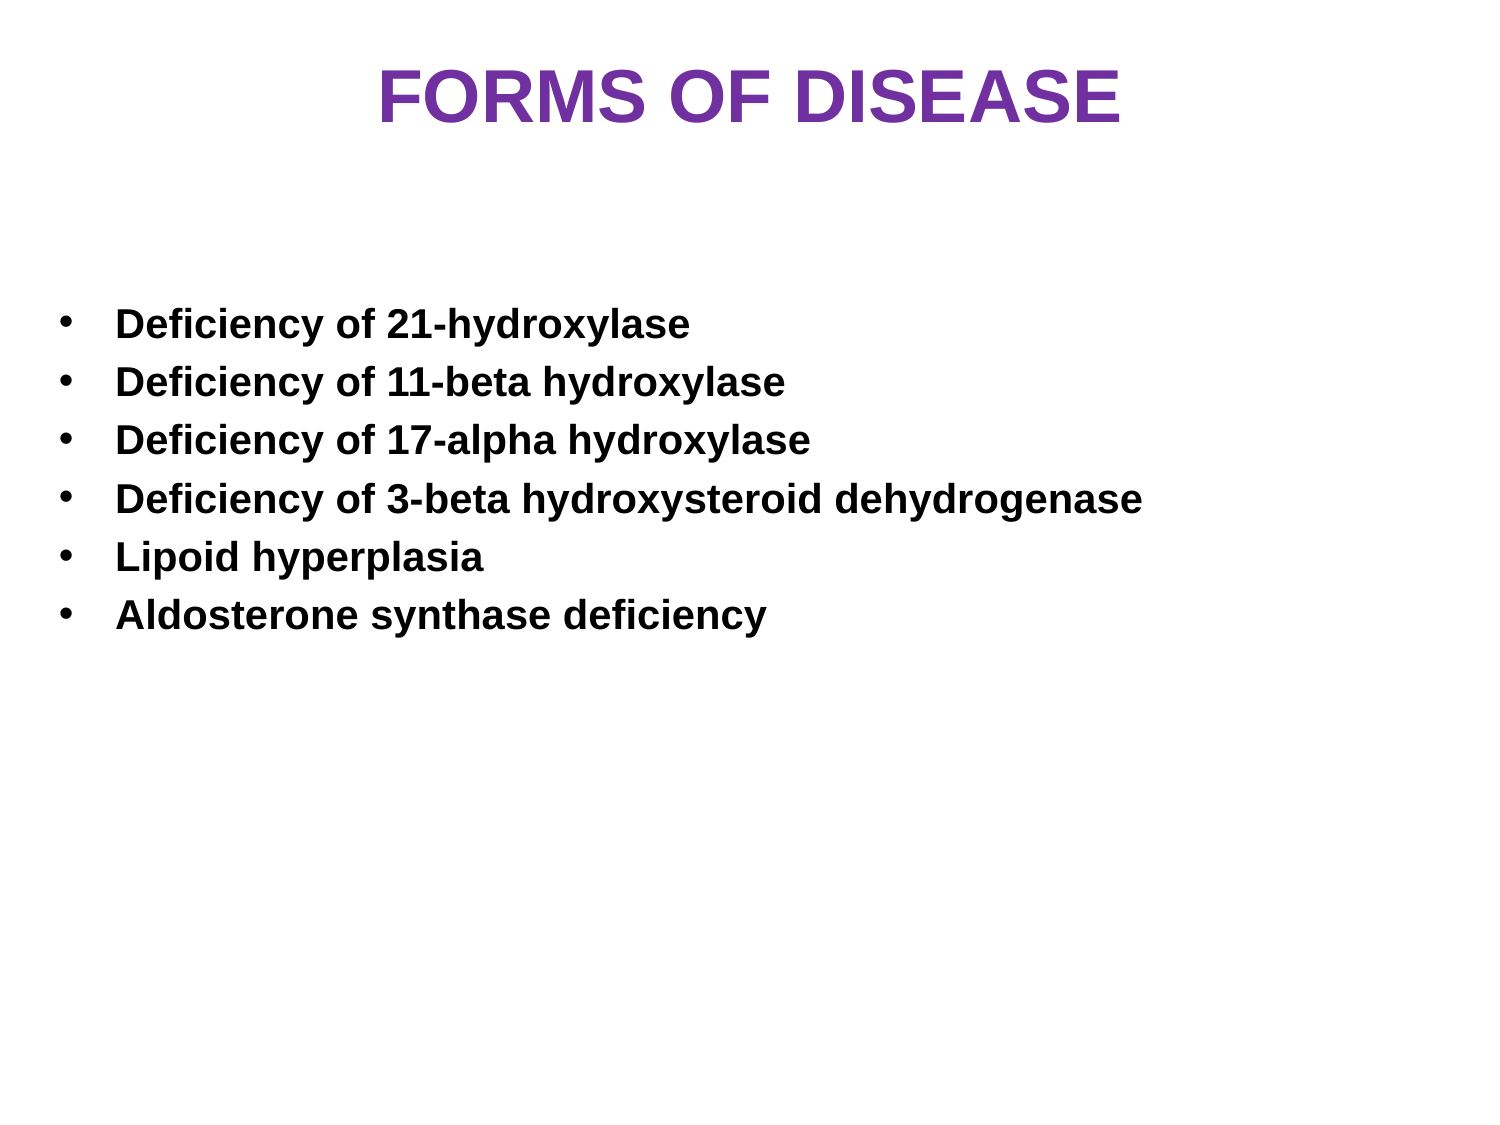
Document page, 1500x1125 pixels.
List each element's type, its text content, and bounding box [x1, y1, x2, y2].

list Deficiency of 21-hydroxylase Deficiency of 11-beta hydroxylase Deficiency of 17-alpha hydroxylase Deficiency of 3-beta hydroxysteroid dehydrogenase Lipoid hyperplasia Aldosterone synthase deficiency [43, 220, 1426, 1006]
title FORMS OF DISEASE [0, 48, 1500, 137]
